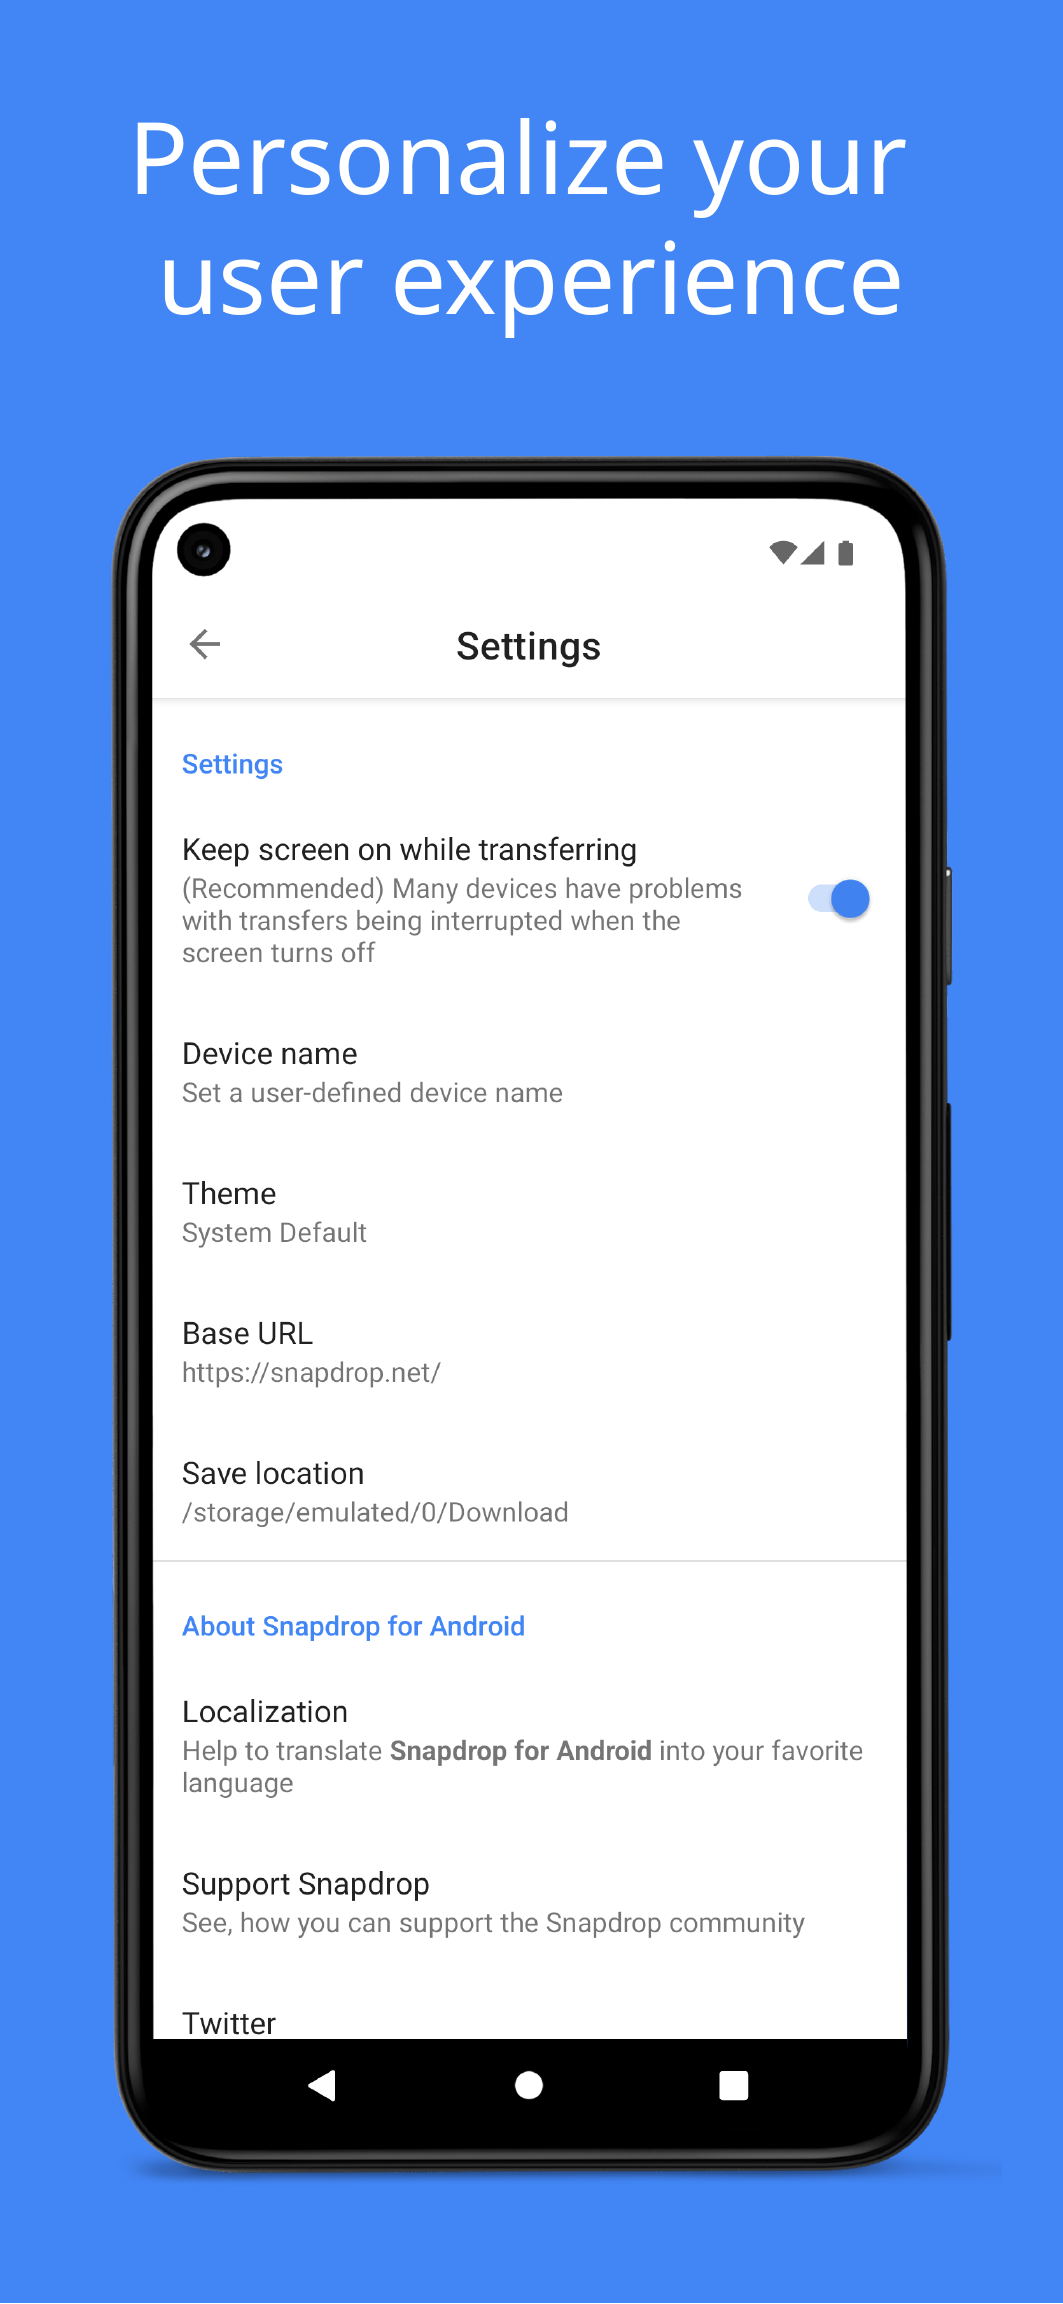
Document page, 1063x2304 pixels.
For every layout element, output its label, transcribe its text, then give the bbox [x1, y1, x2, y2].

text_box Personalize your user experience [0, 87, 1063, 343]
picture [52, 436, 1011, 2208]
